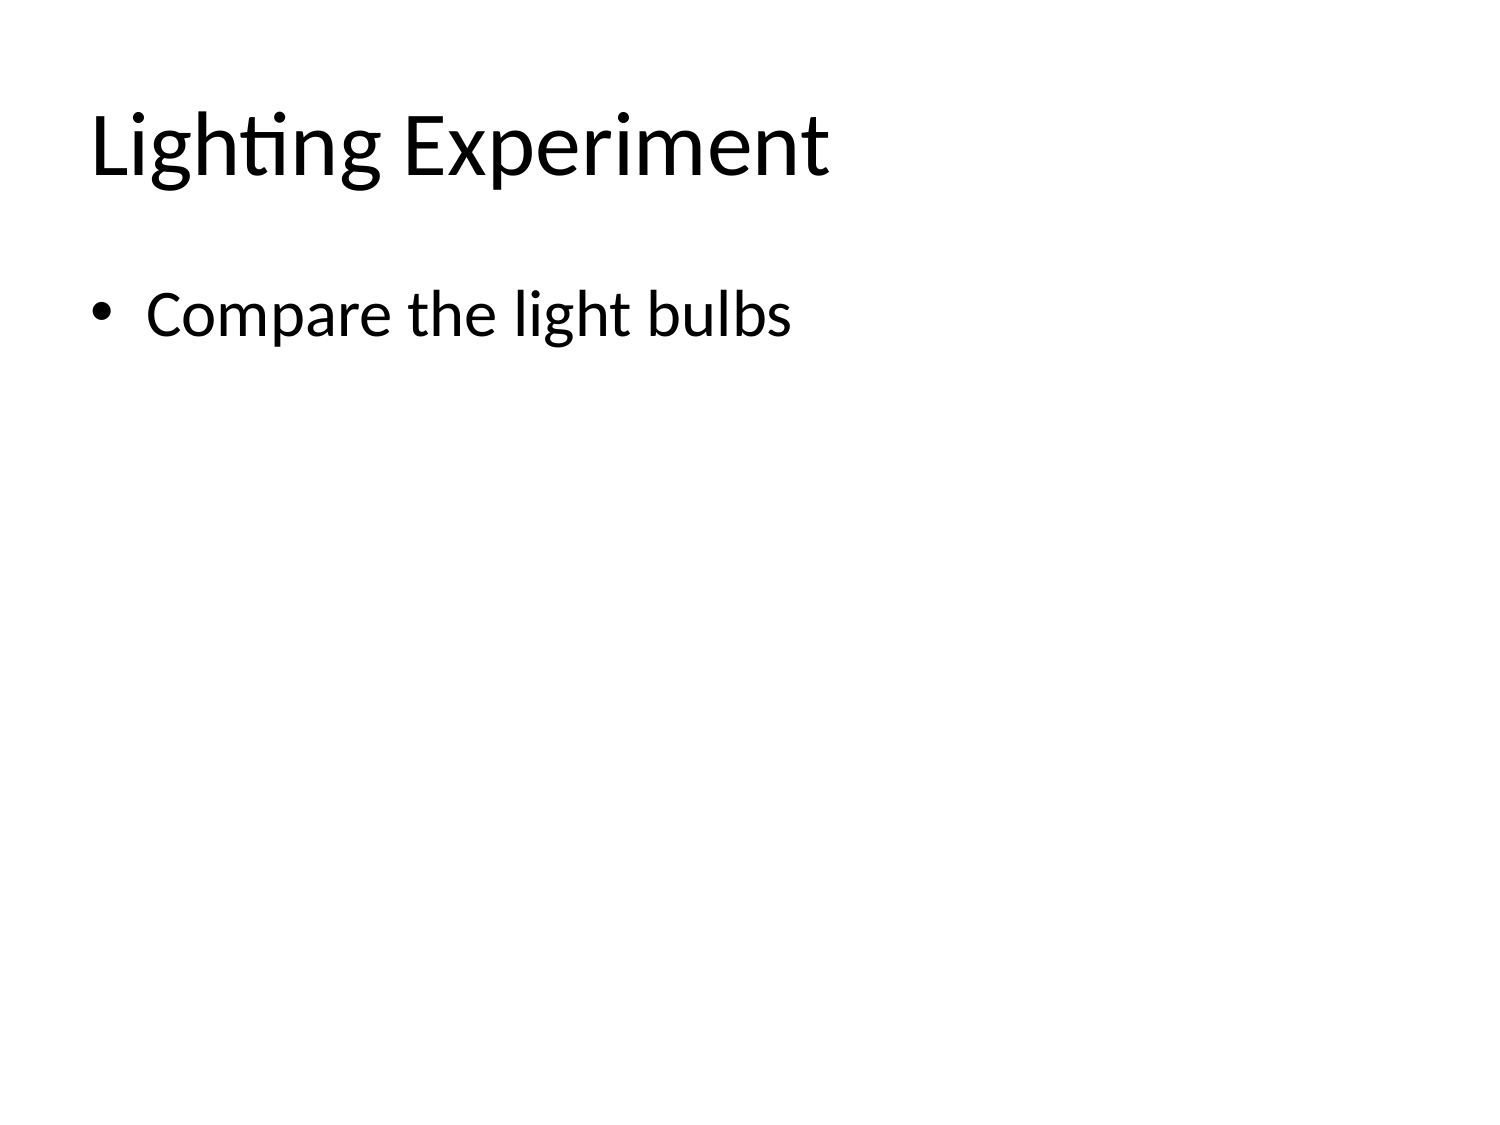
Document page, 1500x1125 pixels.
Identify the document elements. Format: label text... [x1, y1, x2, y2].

title Lighting Experiment [75, 45, 1425, 233]
list Compare the light bulbs [75, 262, 1425, 1005]
